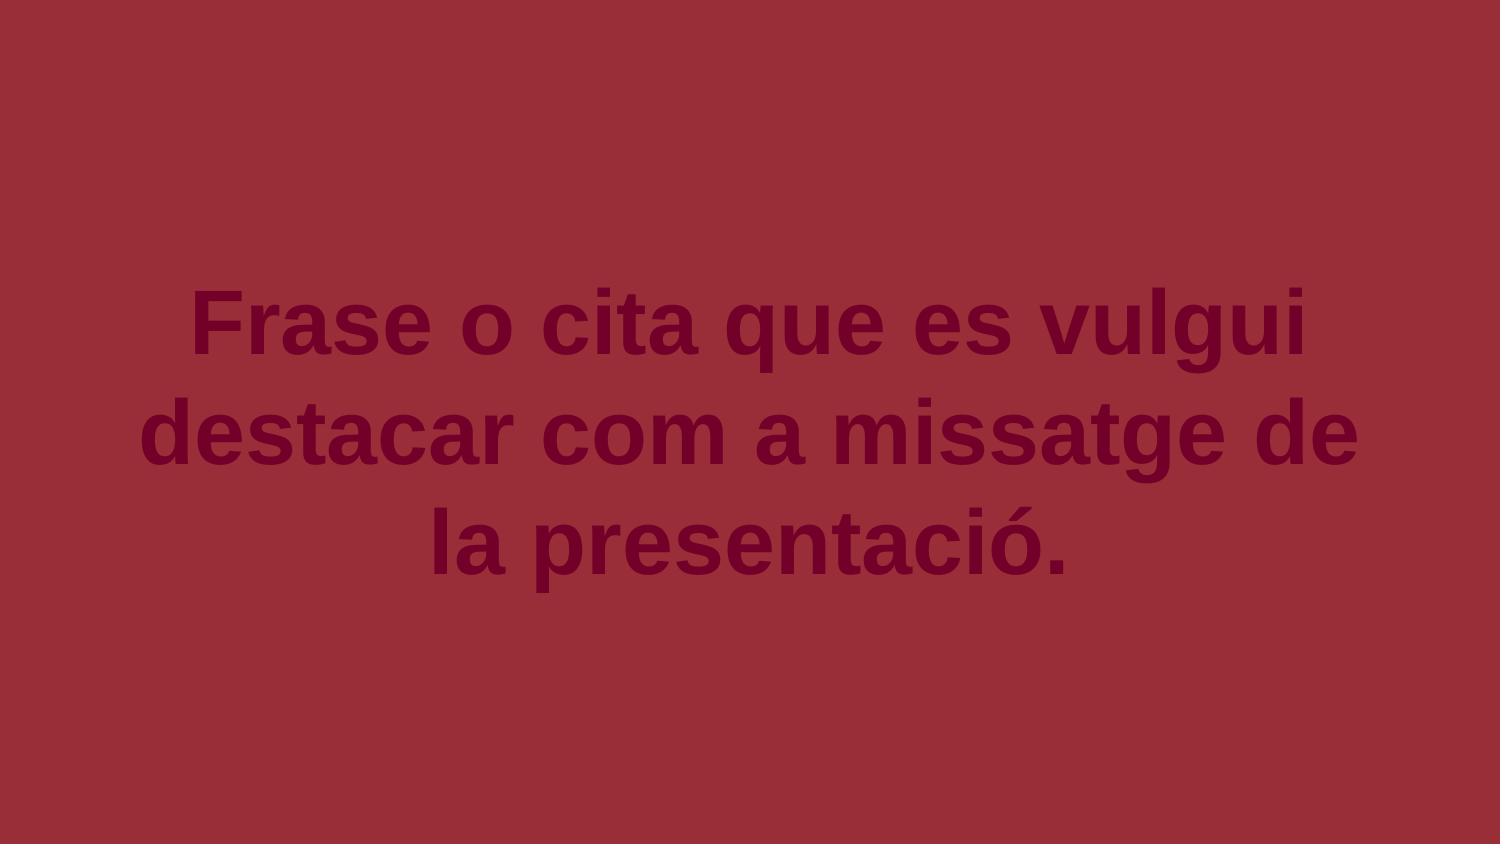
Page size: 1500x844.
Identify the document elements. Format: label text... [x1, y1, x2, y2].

title Frase o cita que es vulgui destacar com a missatge de la presentació. [112, 204, 1388, 651]
